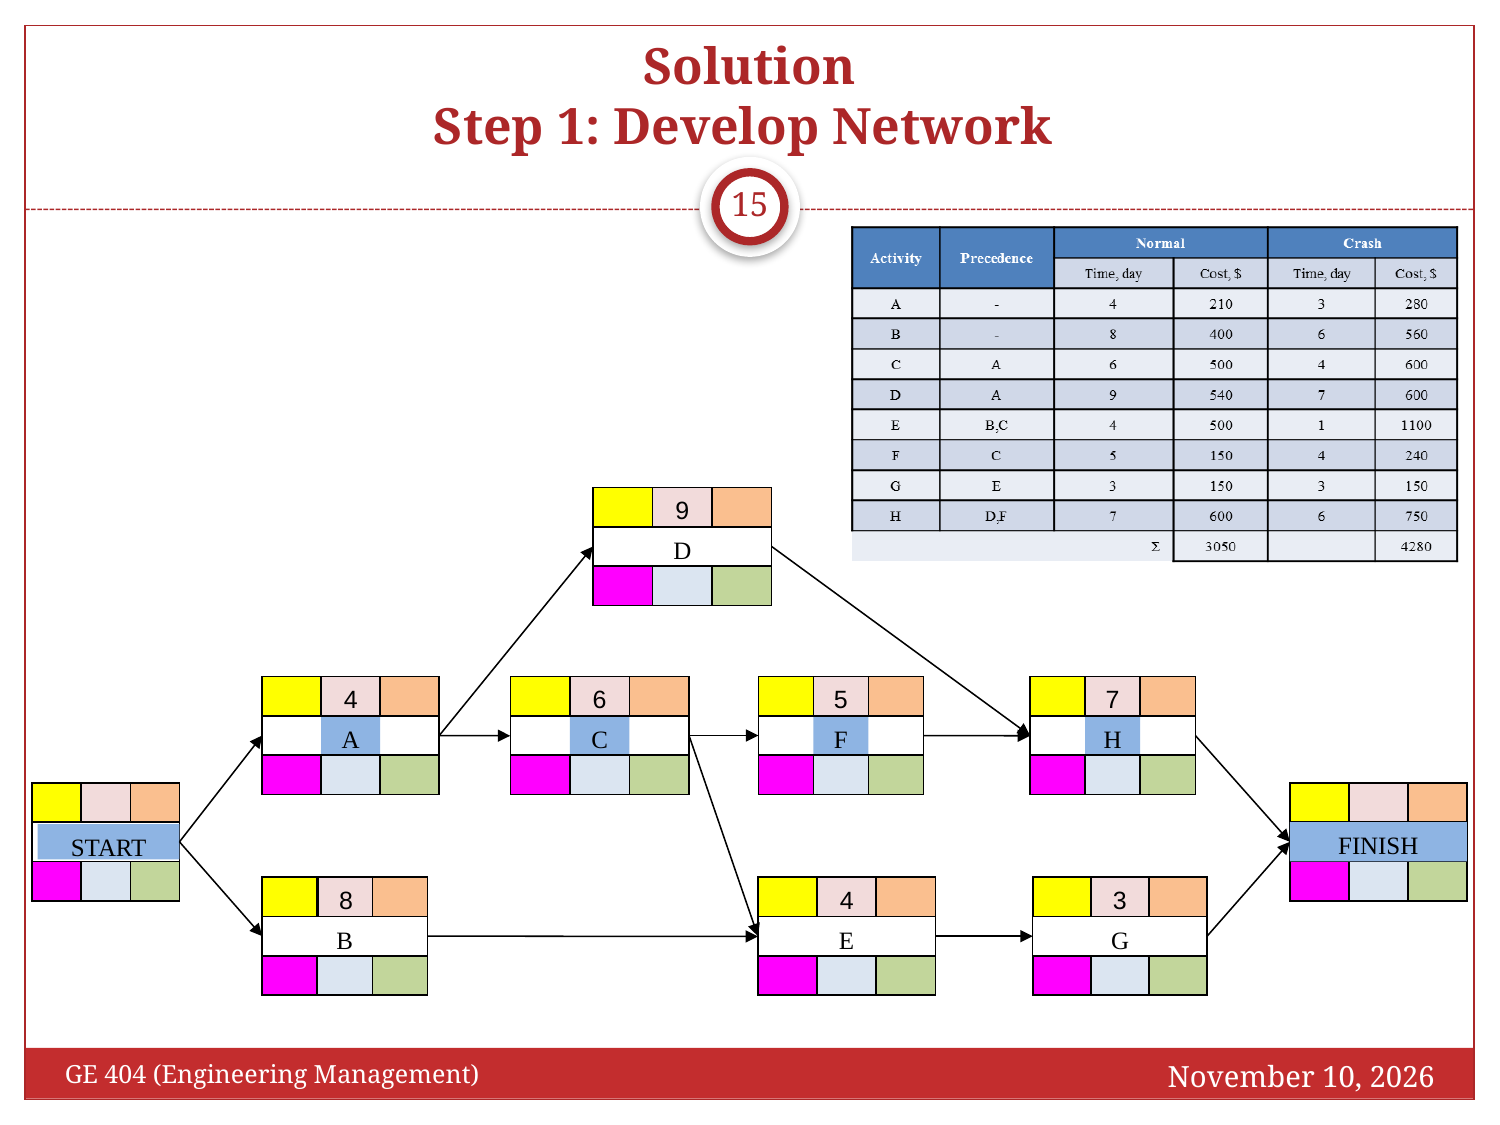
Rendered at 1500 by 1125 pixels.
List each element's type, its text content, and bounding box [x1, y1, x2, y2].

slide_number 15 [712, 169, 788, 243]
picture [851, 226, 1459, 563]
title Solution Step 1: Develop Network [49, 37, 1450, 162]
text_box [31, 487, 1468, 996]
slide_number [950, 1050, 1450, 1111]
footer GE 404 (Engineering Management) [50, 1051, 638, 1112]
